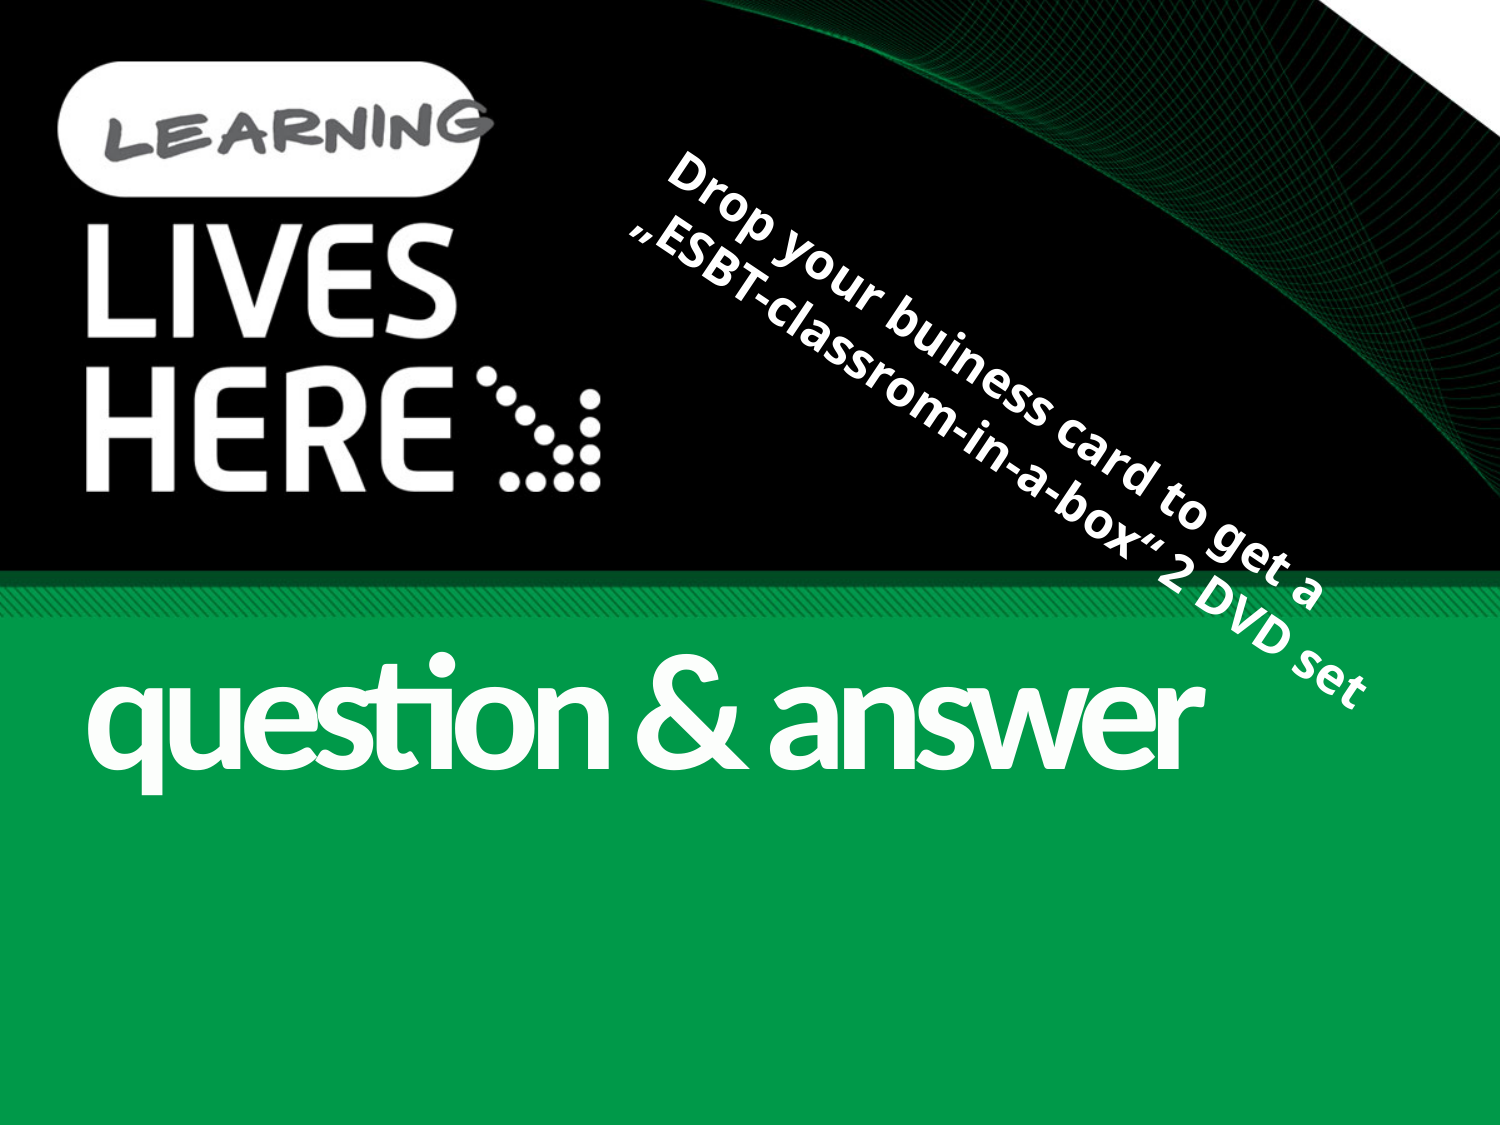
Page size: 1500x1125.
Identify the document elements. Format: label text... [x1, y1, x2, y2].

text_box Drop your buiness card to get a „ESBT-classrom-in-a-box“ 2 DVD set [609, 122, 1431, 735]
list question & answer [83, 625, 1344, 800]
picture [0, 0, 1500, 1125]
